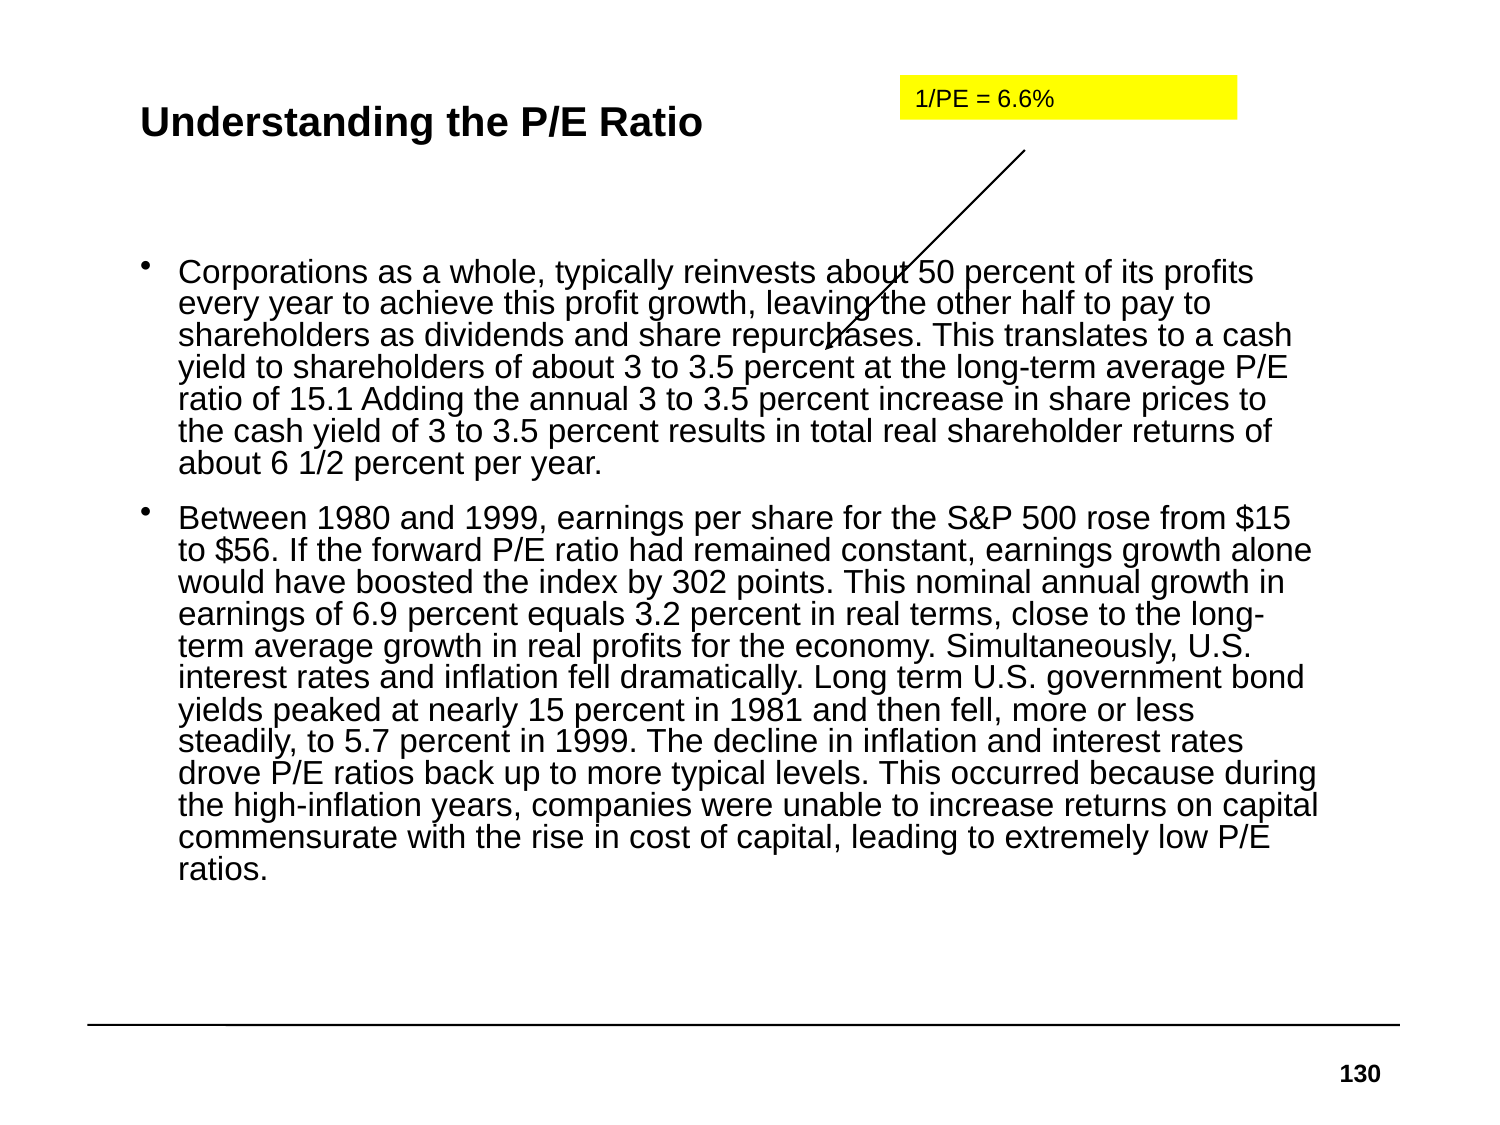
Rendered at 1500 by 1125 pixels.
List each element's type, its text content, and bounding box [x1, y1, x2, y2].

list Corporations as a whole, typically reinvests about 50 percent of its profits every year to achieve this profit growth, leaving the other half to pay to shareholders as dividends and share repurchases. This translates to a cash yield to shareholders of about 3 to 3.5 percent at the long-term average P/E ratio of 15.1 Adding the annual 3 to 3.5 percent increase in share prices to the cash yield of 3 to 3.5 percent results in total real shareholder returns of about 6 1/2 percent per year. Between 1980 and 1999, earnings per share for the S&P 500 rose from $15 to $56. If the forward P/E ratio had remained constant, earnings growth alone would have boosted the index by 302 points. This nominal annual growth in earnings of 6.9 percent equals 3.2 percent in real terms, close to the long-term average growth in real profits for the economy. Simultaneously, U.S. interest rates and inflation fell dramatically. Long term U.S. government bond yields peaked at nearly 15 percent in 1981 and then fell, more or less steadily, to 5.7 percent in 1999. The decline in inflation and interest rates drove P/E ratios back up to more typical levels. This occurred because during the high-inflation years, companies were unable to increase returns on capital commensurate with the rise in cost of capital, leading to extremely low P/E ratios. [125, 249, 1338, 1000]
text_box [825, 149, 1026, 350]
text_box 1/PE = 6.6% [900, 75, 1238, 120]
title Understanding the P/E Ratio [125, 87, 1375, 225]
